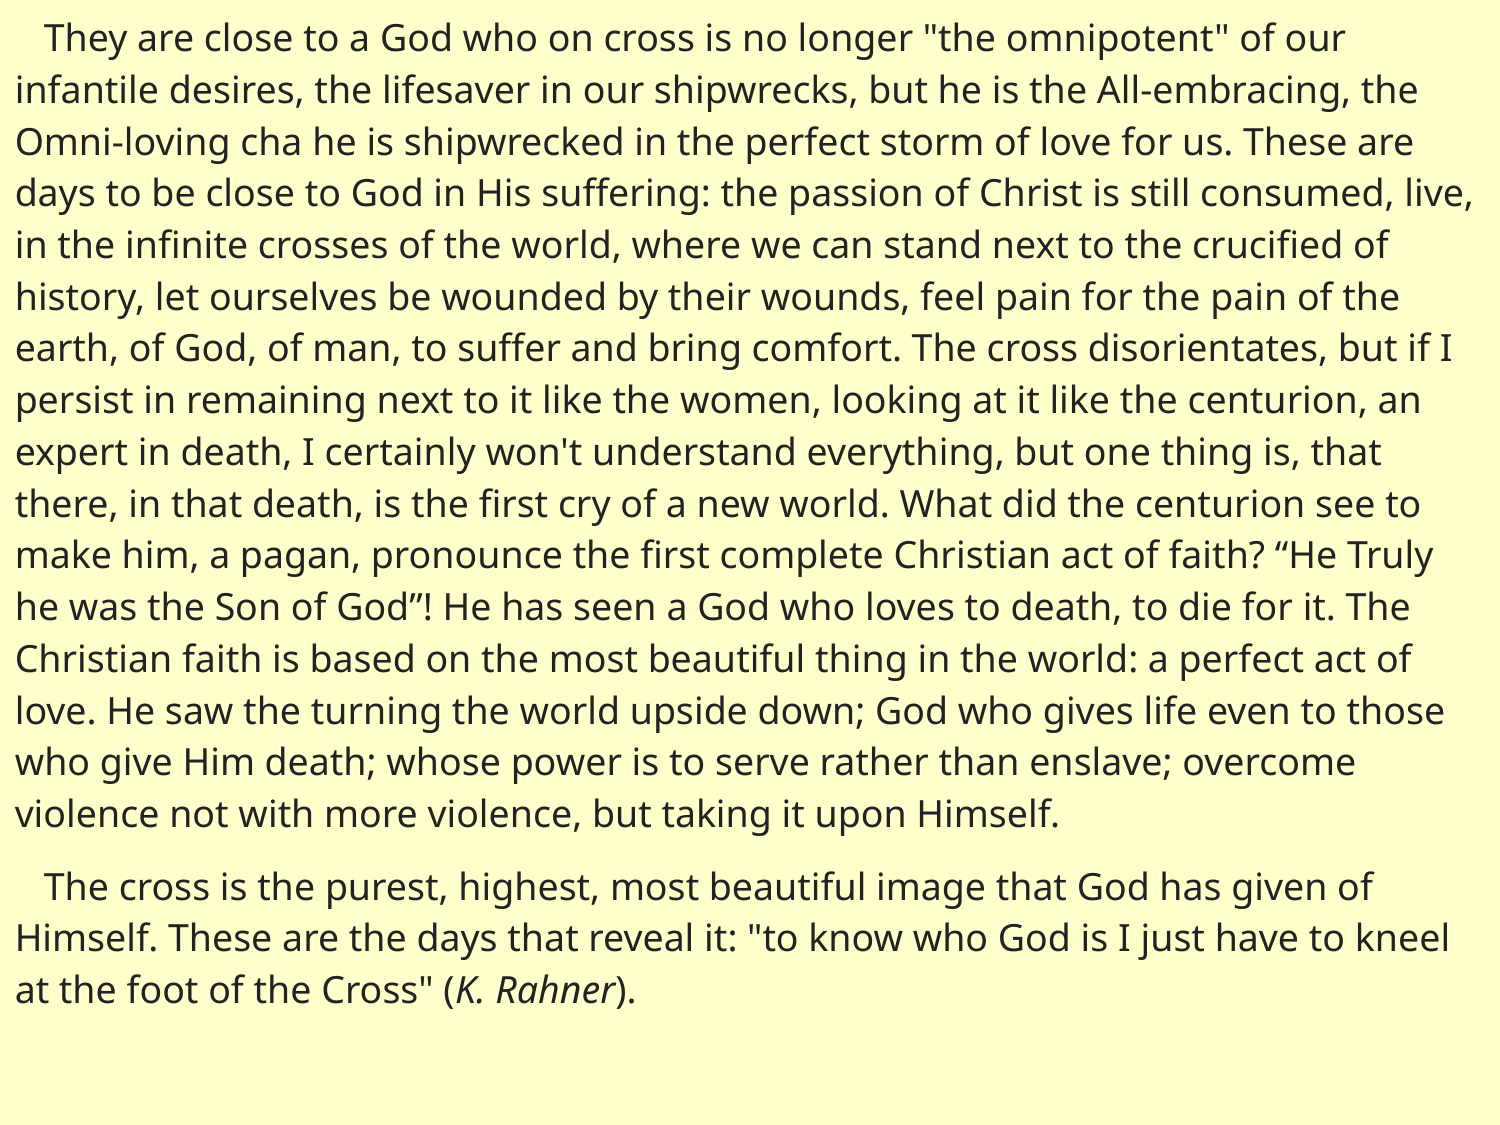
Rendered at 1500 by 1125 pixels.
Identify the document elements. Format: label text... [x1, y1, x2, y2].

text_box They are close to a God who on cross is no longer "the omnipotent" of our infantile desires, the lifesaver in our shipwrecks, but he is the All-embracing, the Omni-loving cha he is shipwrecked in the perfect storm of love for us. These are days to be close to God in His suffering: the passion of Christ is still consumed, live, in the infinite crosses of the world, where we can stand next to the crucified of history, let ourselves be wounded by their wounds, feel pain for the pain of the earth, of God, of man, to suffer and bring comfort. The cross disorientates, but if I persist in remaining next to it like the women, looking at it like the centurion, an expert in death, I certainly won't understand everything, but one thing is, that there, in that death, is the first cry of a new world. What did the centurion see to make him, a pagan, pronounce the first complete Christian act of faith? “He Truly he was the Son of God”! He has seen a God who loves to death, to die for it. The Christian faith is based on the most beautiful thing in the world: a perfect act of love. He saw the turning the world upside down; God who gives life even to those who give Him death; whose power is to serve rather than enslave; overcome violence not with more violence, but taking it upon Himself. The cross is the purest, highest, most beautiful image that God has given of Himself. These are the days that reveal it: "to know who God is I just have to kneel at the foot of the Cross" (K. Rahner). [0, 0, 1500, 1091]
